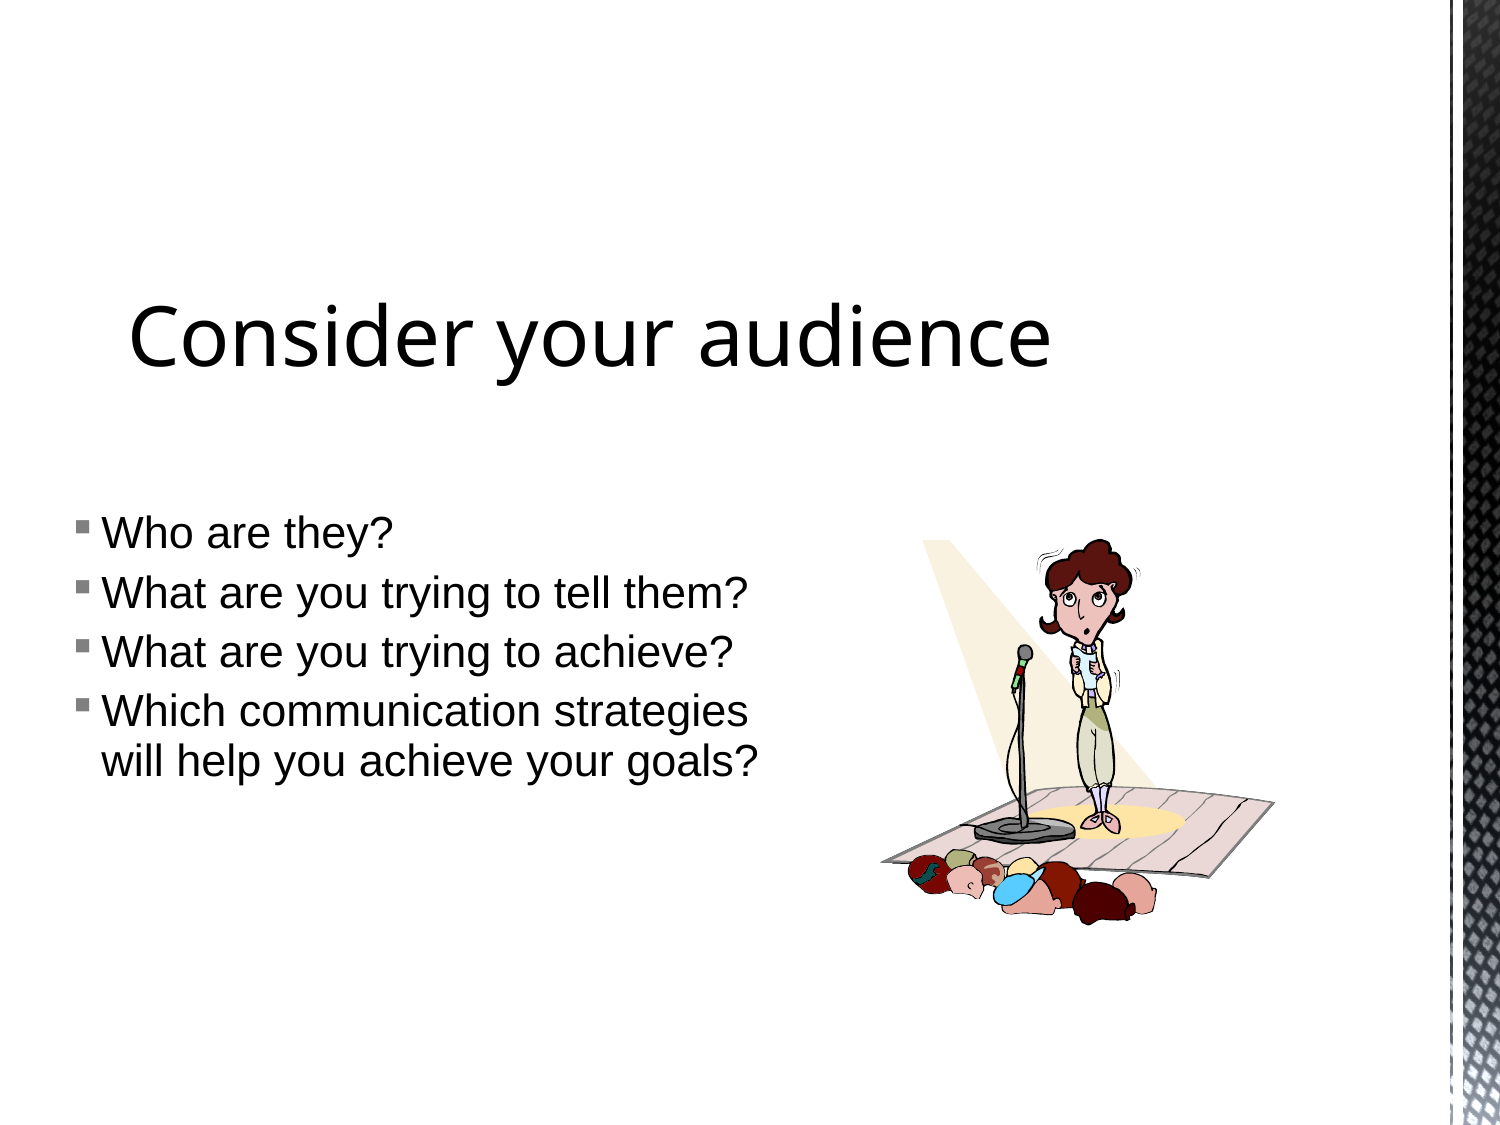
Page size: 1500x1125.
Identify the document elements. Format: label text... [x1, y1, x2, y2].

title Consider your audience [112, 101, 1317, 512]
picture [1447, 0, 1500, 1125]
list Who are they? What are you trying to tell them? What are you trying to achieve? Which communication strategies will help you achieve your goals? [50, 444, 821, 850]
picture [879, 538, 1276, 929]
